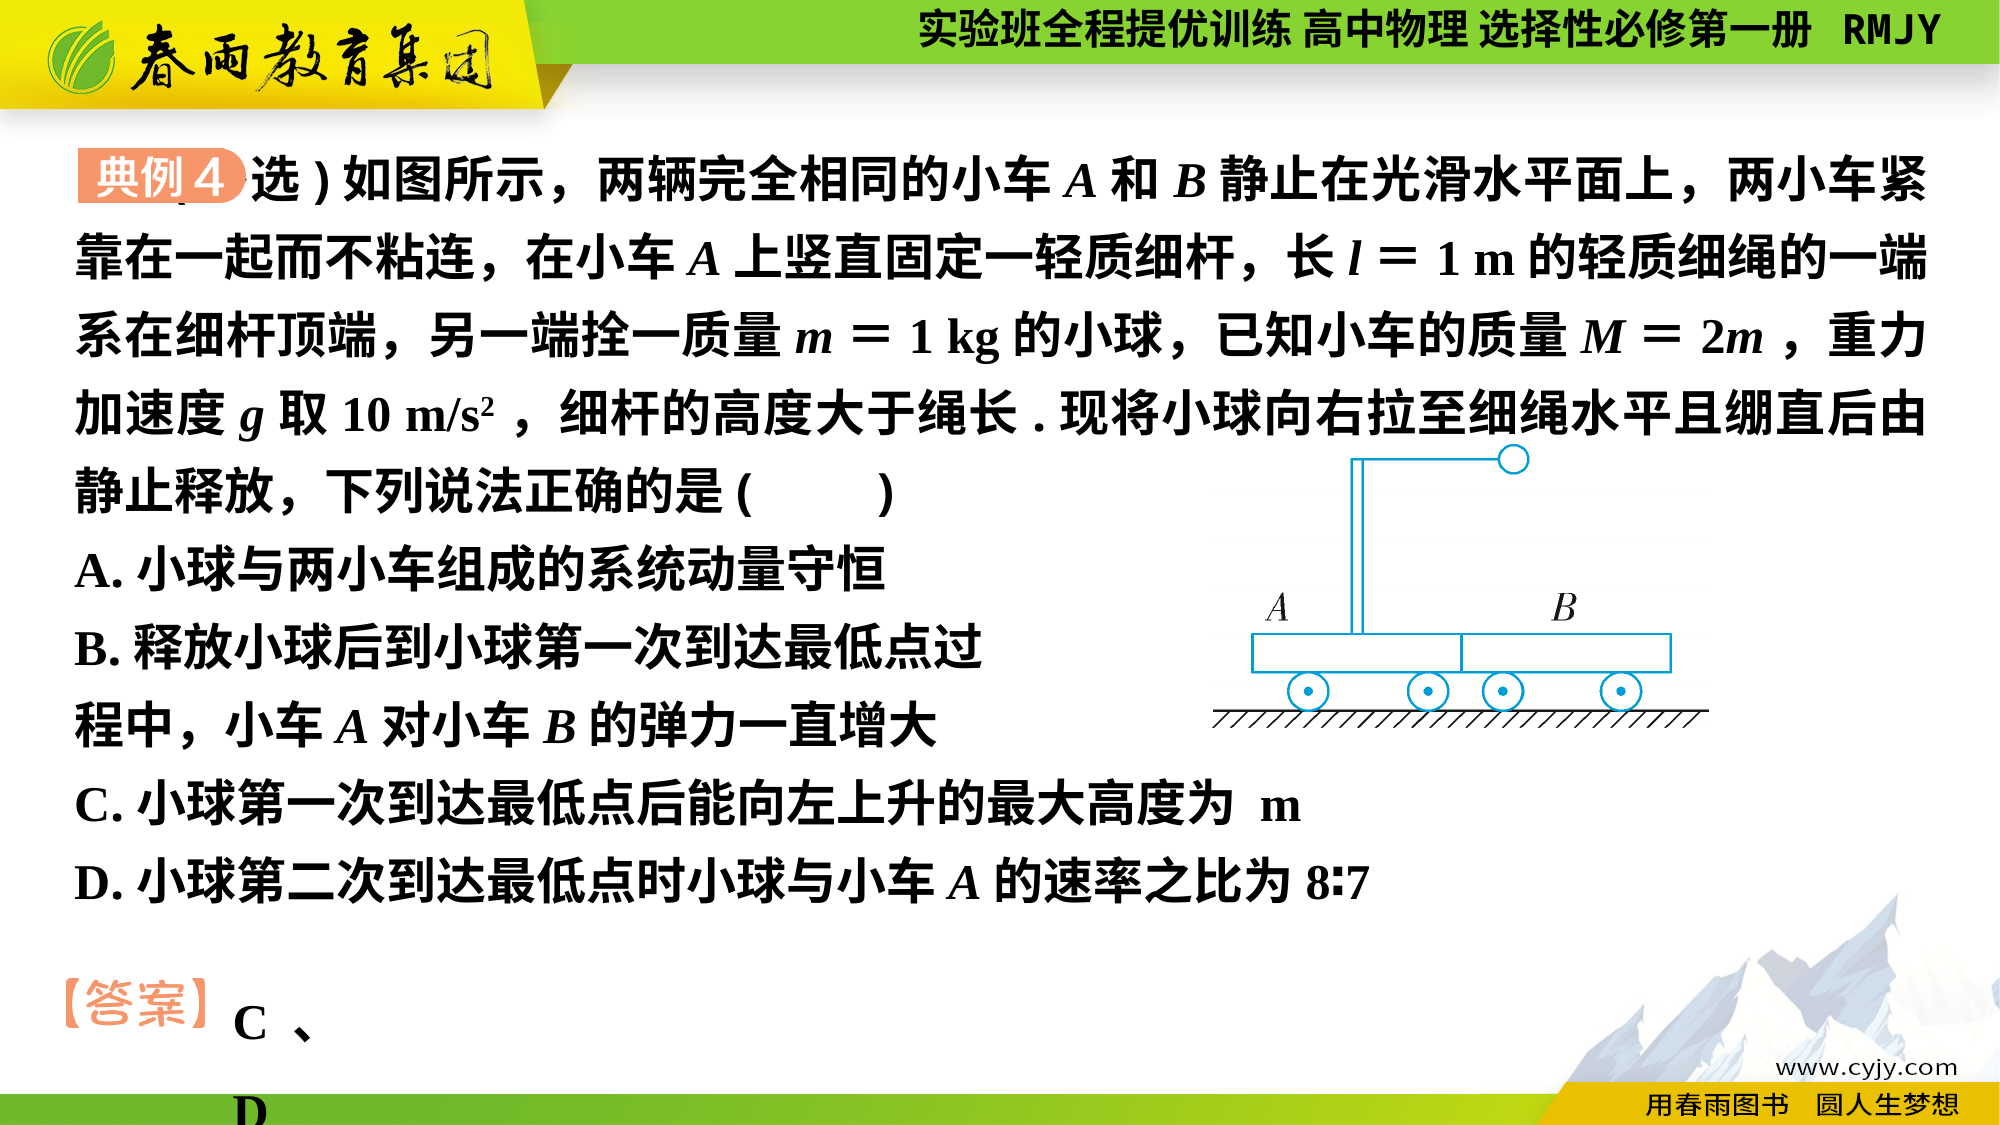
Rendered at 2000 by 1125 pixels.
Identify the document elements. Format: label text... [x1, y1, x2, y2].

picture [0, 0, 2000, 1125]
text_box C、D [217, 951, 370, 1057]
